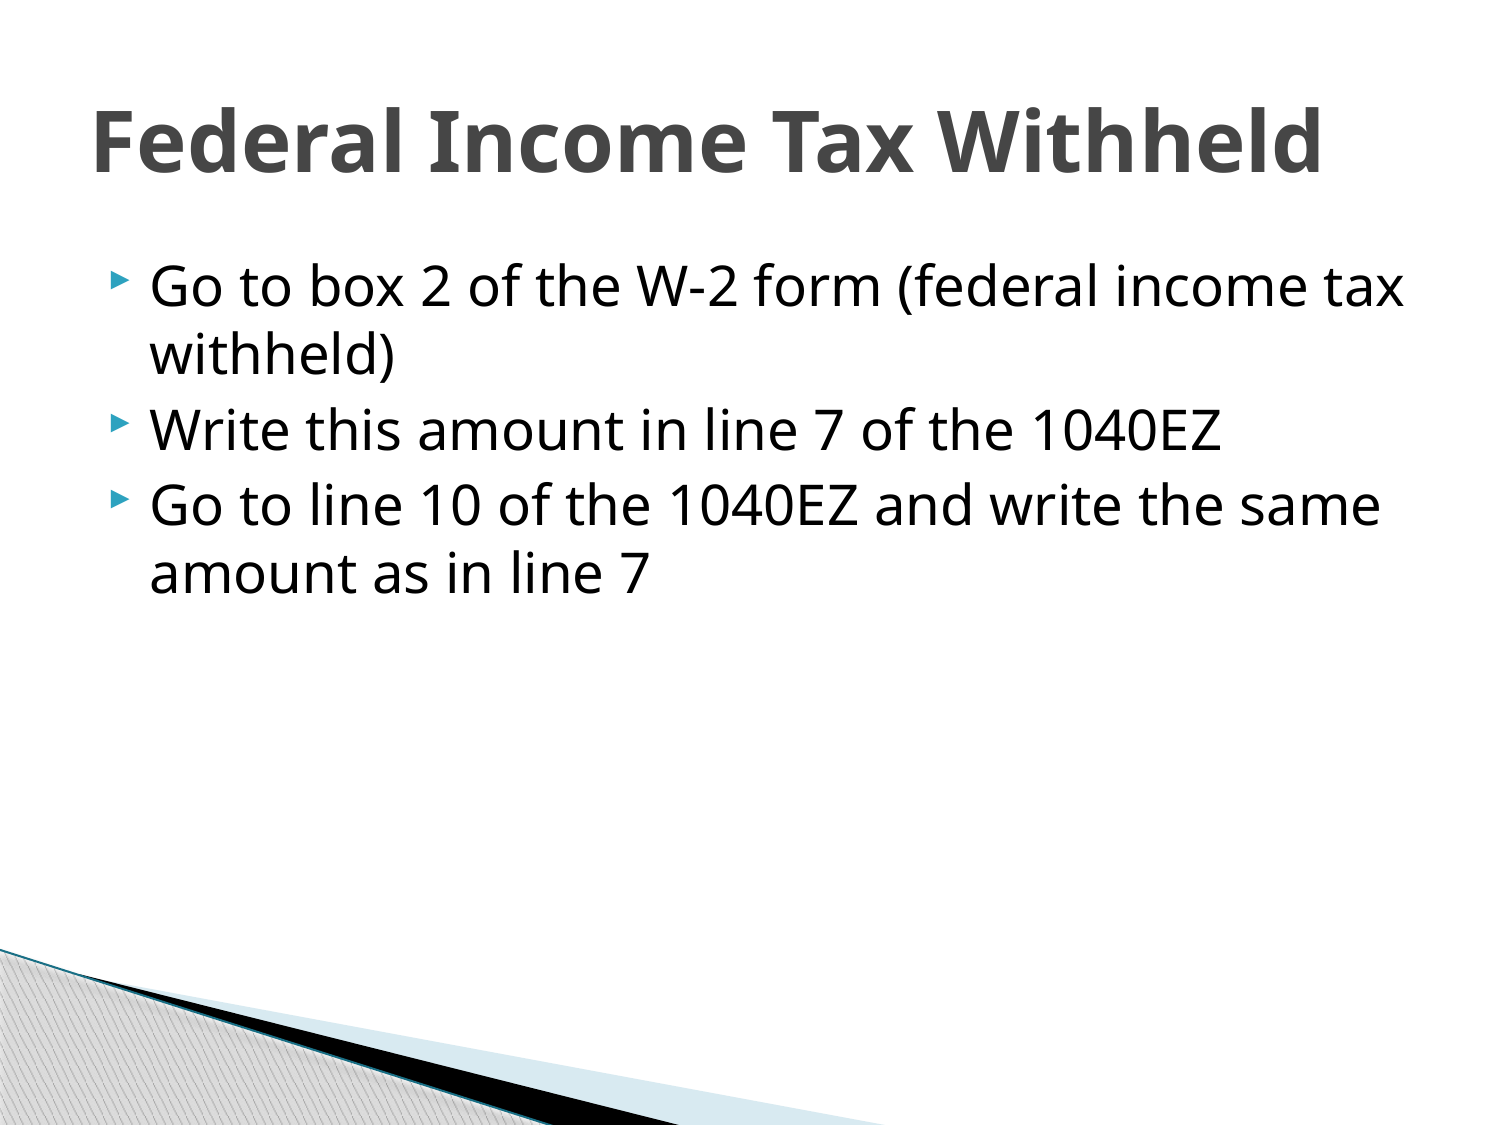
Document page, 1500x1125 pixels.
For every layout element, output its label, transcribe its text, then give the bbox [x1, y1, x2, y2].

list Go to box 2 of the W-2 form (federal income tax withheld) Write this amount in line 7 of the 1040EZ Go to line 10 of the 1040EZ and write the same amount as in line 7 [75, 243, 1425, 986]
title Federal Income Tax Withheld [75, 45, 1425, 233]
